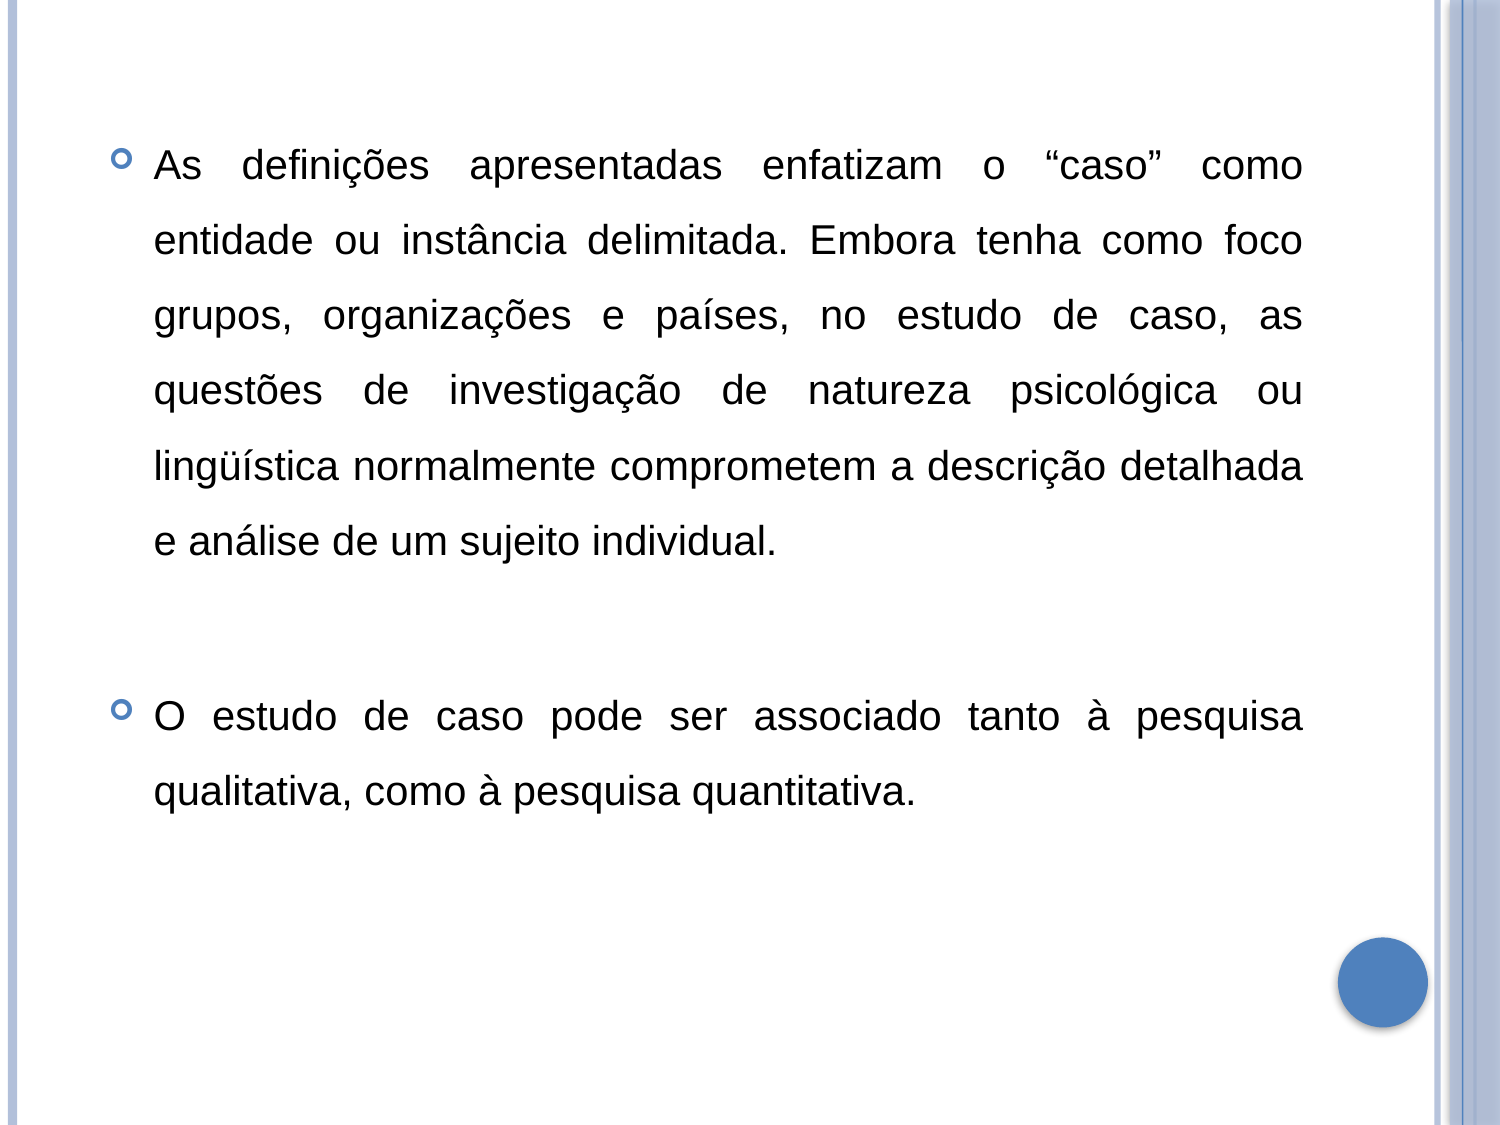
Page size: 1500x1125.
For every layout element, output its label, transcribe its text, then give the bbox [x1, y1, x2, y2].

list As definições apresentadas enfatizam o “caso” como entidade ou instância delimitada. Embora tenha como foco grupos, organizações e países, no estudo de caso, as questões de investigação de natureza psicológica ou lingüística normalmente comprometem a descrição detalhada e análise de um sujeito individual. O estudo de caso pode ser associado tanto à pesquisa qualitativa, como à pesquisa quantitativa. [93, 105, 1319, 985]
